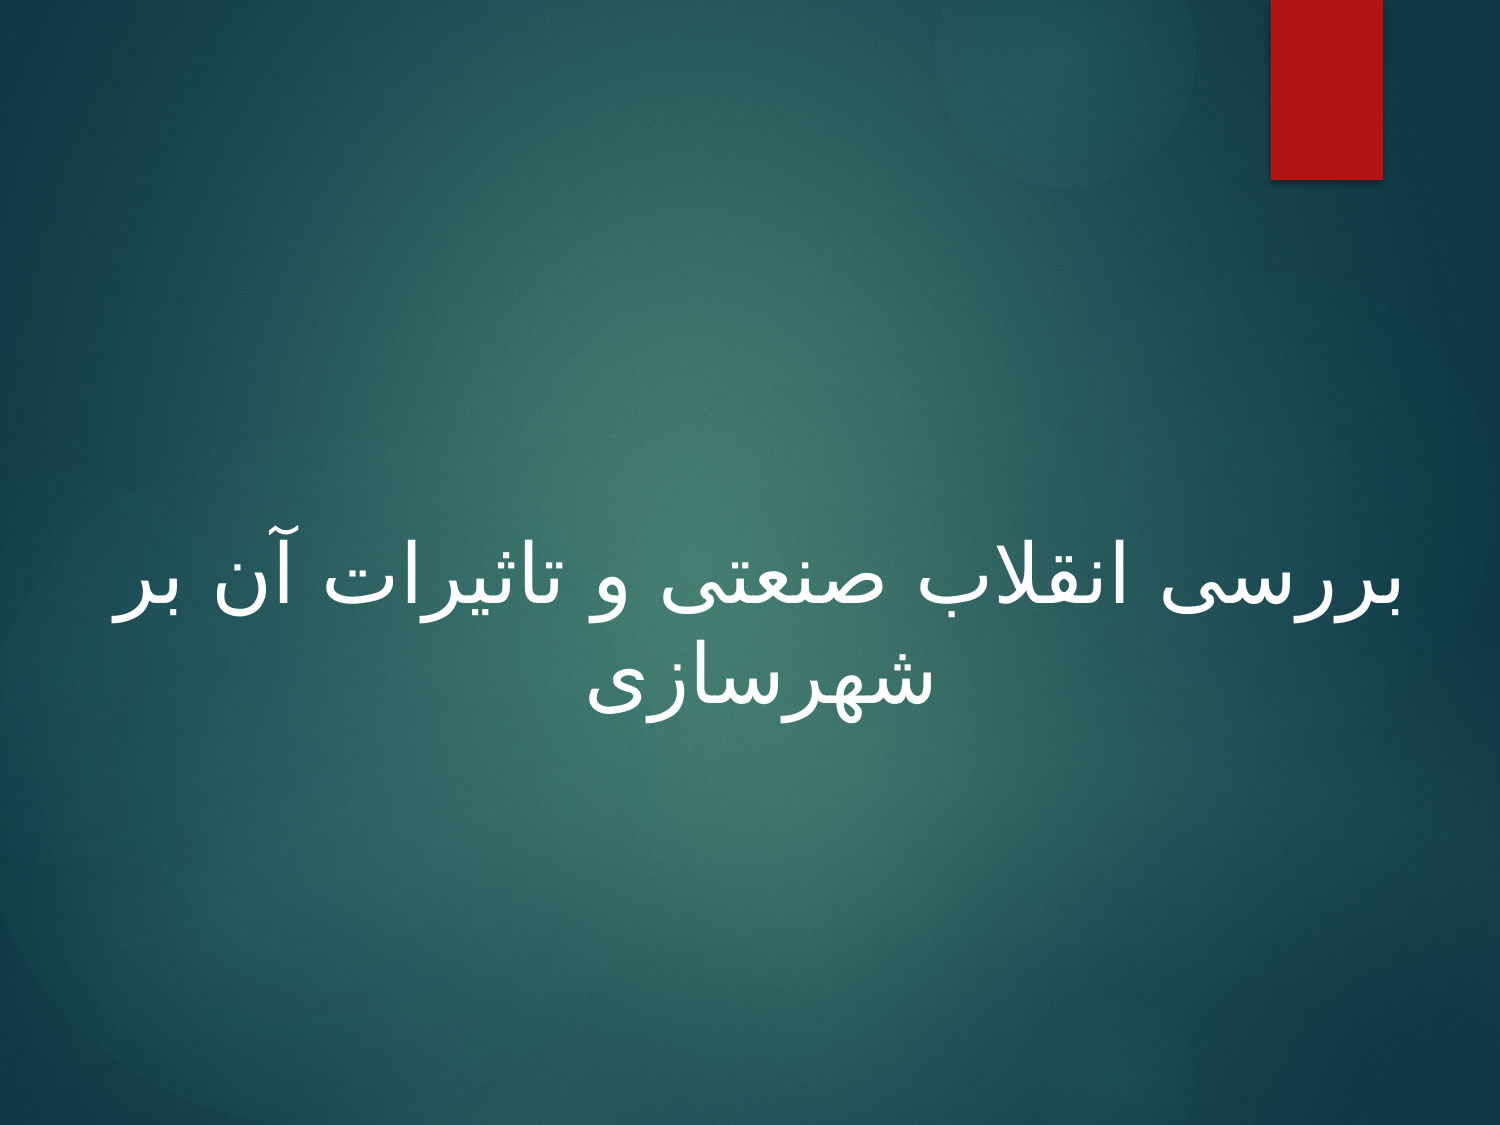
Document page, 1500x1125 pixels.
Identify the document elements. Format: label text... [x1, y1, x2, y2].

text_box بررسی انقلاب صنعتی و تاثیرات آن بر شهرسازی [71, 513, 1453, 728]
